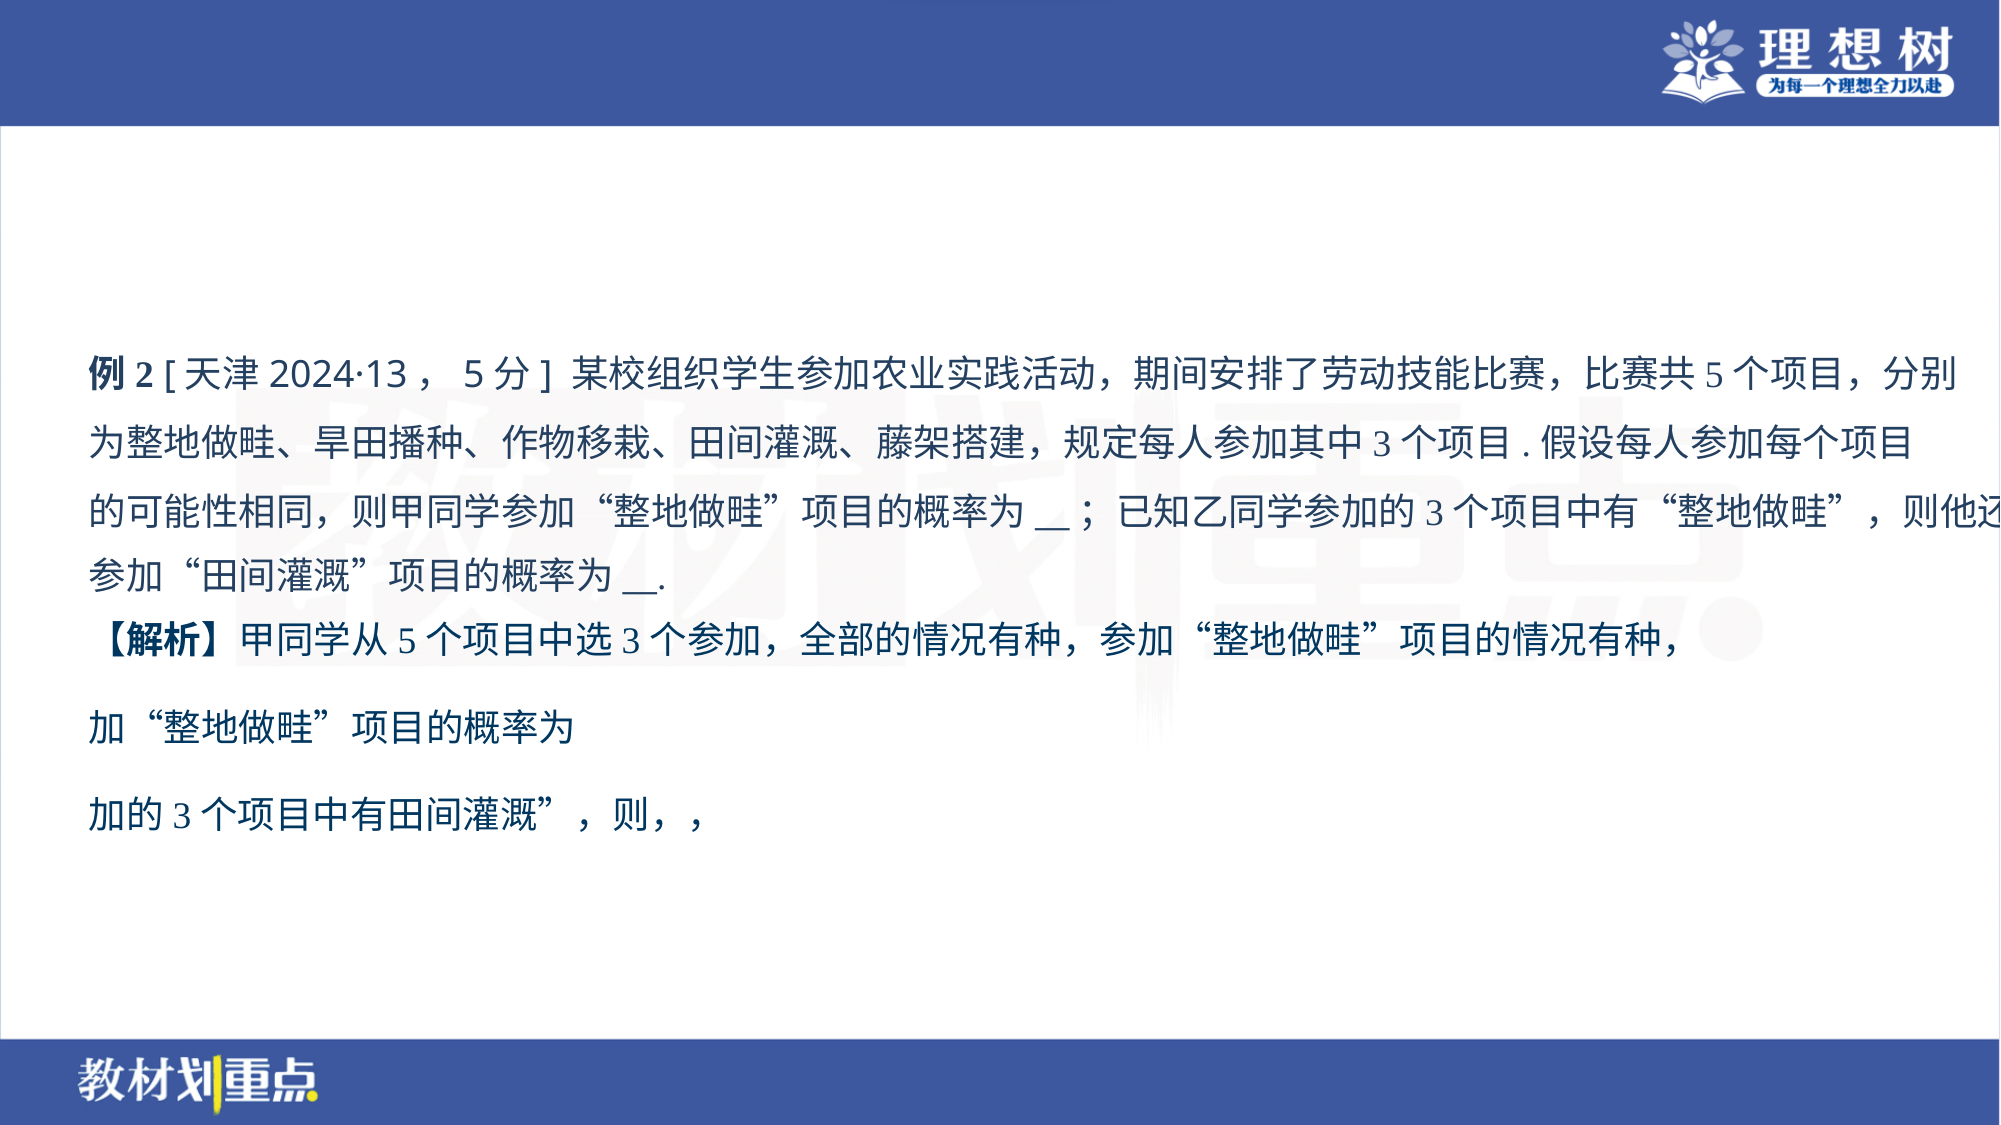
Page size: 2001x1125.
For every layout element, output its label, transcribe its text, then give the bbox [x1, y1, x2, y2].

picture [0, 0, 2000, 1125]
text_box 例2 [天津2024·13，5分] 某校组织学生参加农业实践活动，期间安排了劳动技能比赛，比赛共5个项目，分别 为整地做畦、旱田播种、作物移栽、田间灌溉、藤架搭建，规定每人参加其中3个项目.假设每人参加每个项目 的可能性相同，则甲同学参加“整地做畦”项目的概率为__；已知乙同学参加的3个项目中有“整地做畦”，则他还 参加“田间灌溉”项目的概率为__. [88, 326, 1911, 591]
